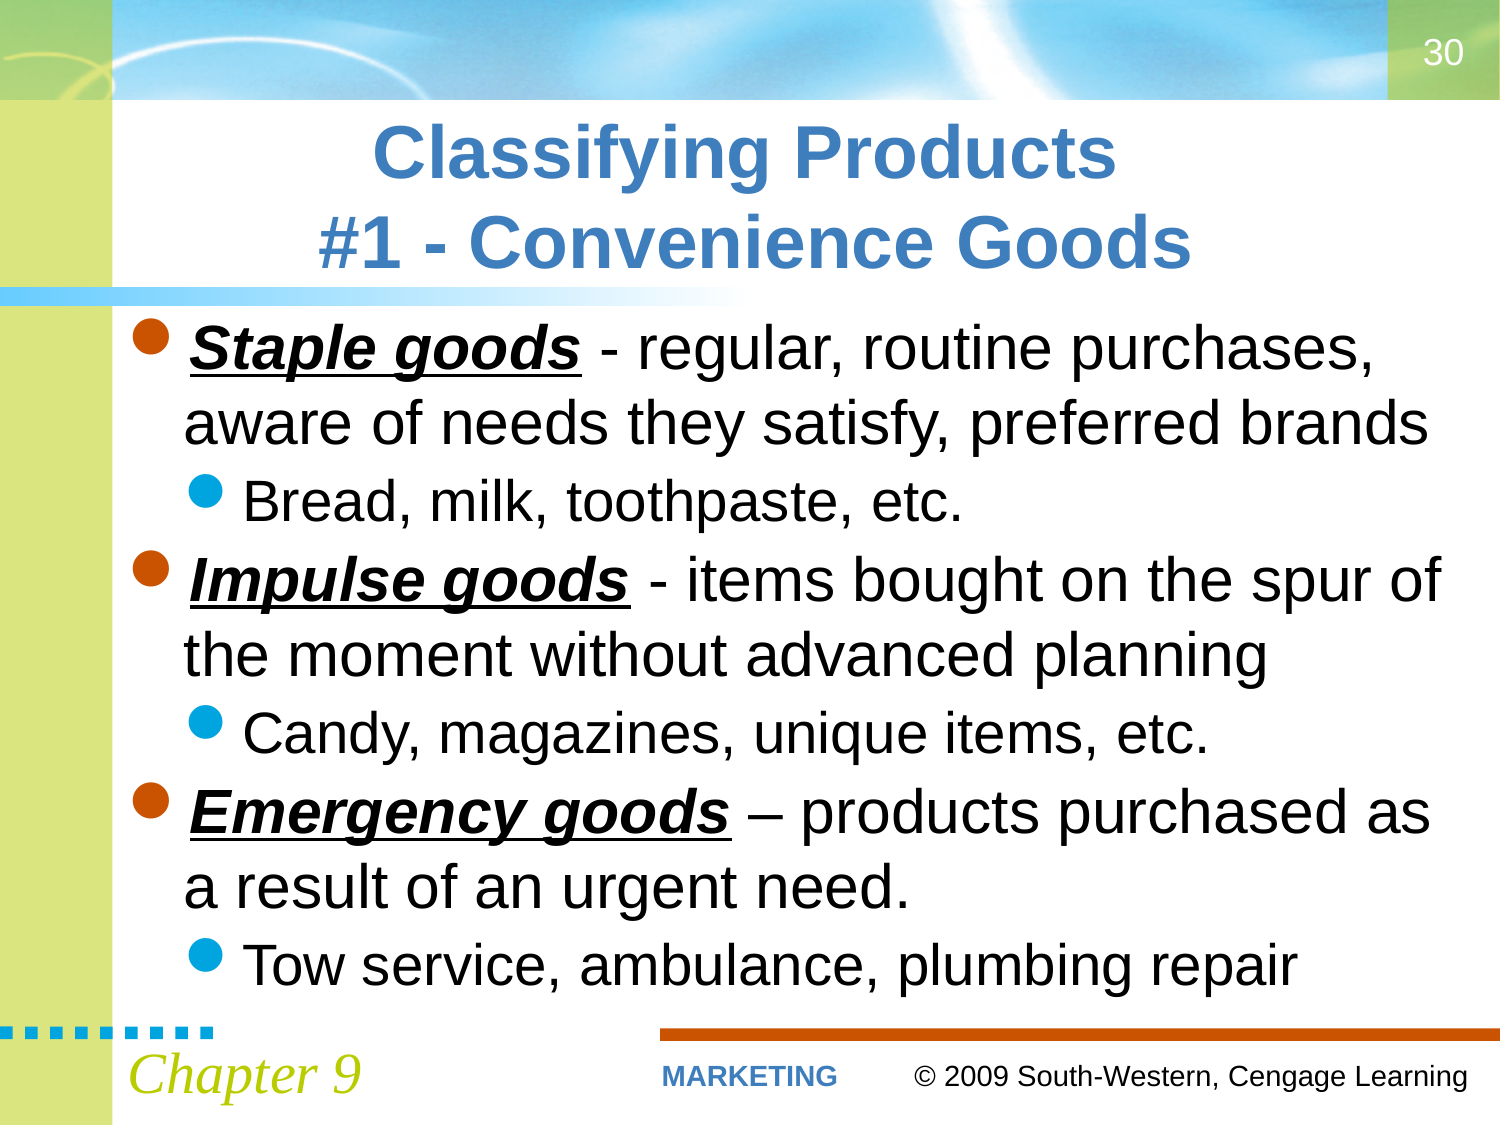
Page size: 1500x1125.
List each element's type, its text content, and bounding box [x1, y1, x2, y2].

list Staple goods - regular, routine purchases, aware of needs they satisfy, preferred brands Bread, milk, toothpaste, etc. Impulse goods - items bought on the spur of the moment without advanced planning Candy, magazines, unique items, etc. Emergency goods – products purchased as a result of an urgent need. Tow service, ambulance, plumbing repair [112, 299, 1463, 1038]
title Classifying Products #1 - Convenience Goods [74, 99, 1438, 288]
slide_number 30 [1387, 0, 1500, 101]
footer Chapter 9 [112, 1038, 638, 1113]
